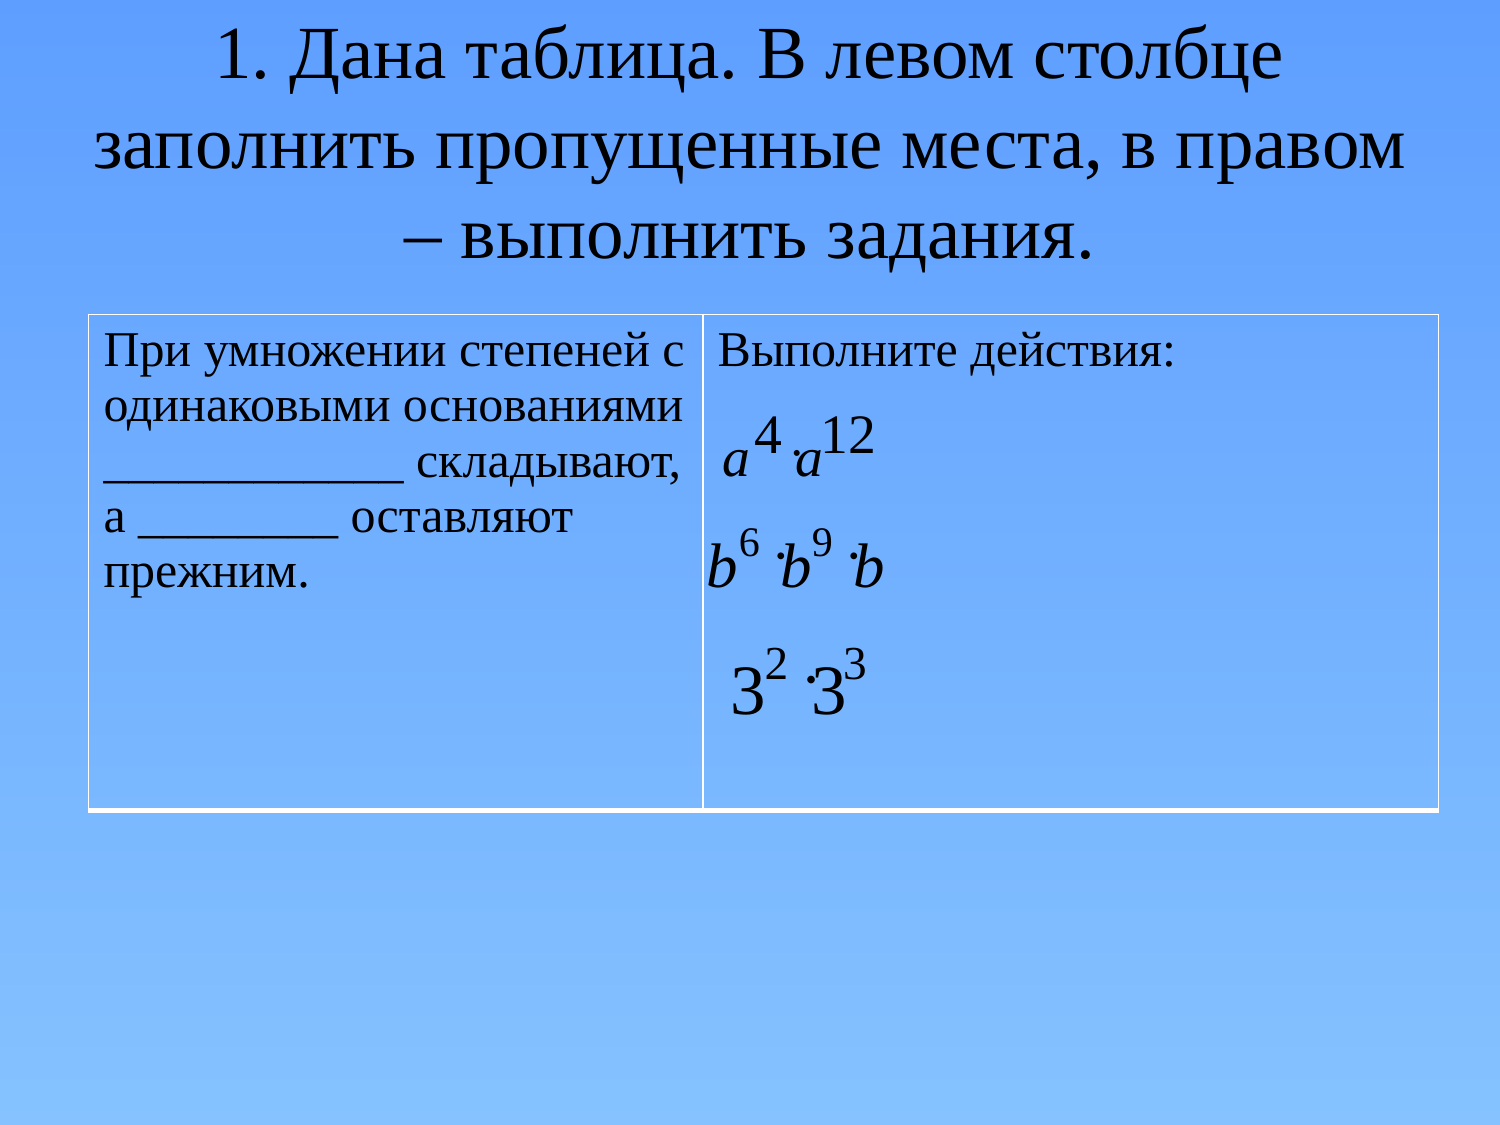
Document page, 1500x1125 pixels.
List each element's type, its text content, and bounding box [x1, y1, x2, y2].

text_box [714, 396, 887, 504]
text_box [726, 633, 873, 729]
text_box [702, 514, 914, 600]
table_header Выполните действия: [704, 315, 1438, 808]
title 1. Дана таблица. В левом столбце заполнить пропущенные места, в правом – выполнить задания. [75, 45, 1425, 233]
table_header При умножении степеней с одинаковыми основаниями ____________ складывают, а ________ оставляют прежним. [89, 315, 702, 808]
